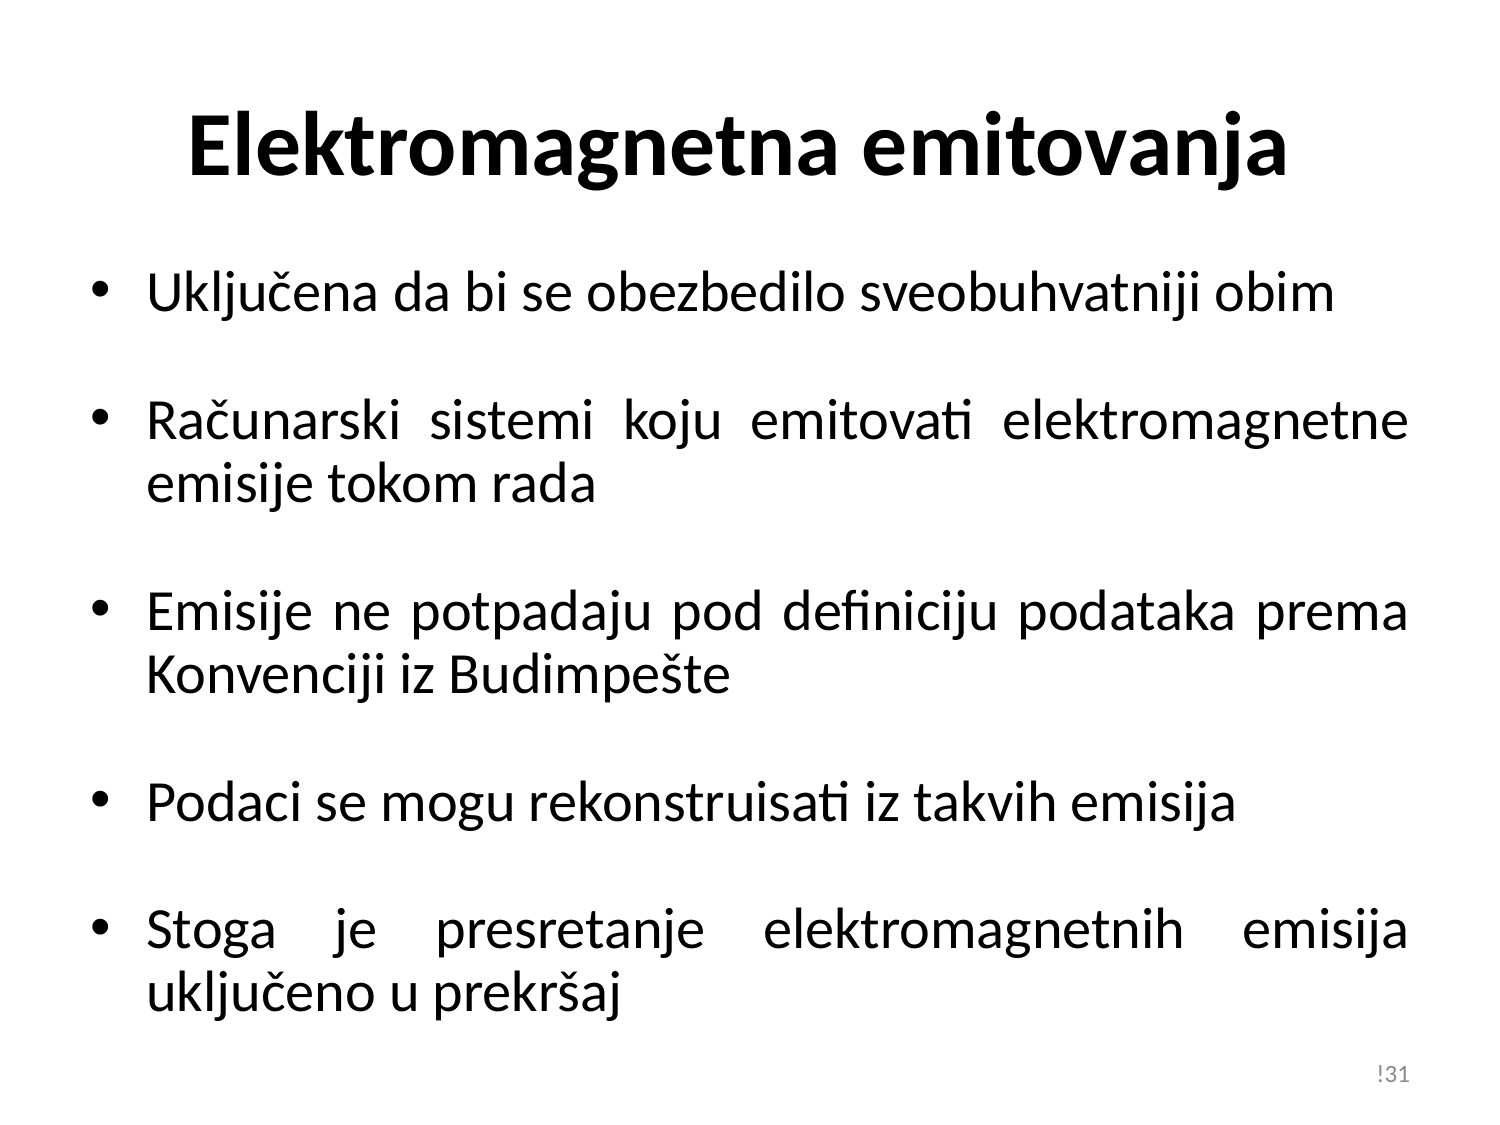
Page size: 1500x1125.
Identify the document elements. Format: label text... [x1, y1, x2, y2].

title Elektromagnetna emitovanja [0, 44, 1500, 233]
slide_number !31 [1074, 1042, 1425, 1103]
list Uključena da bi se obezbedilo sveobuhvatniji obim Računarski sistemi koju emitovati elektromagnetne emisije tokom rada Emisije ne potpadaju pod definiciju podataka prema Konvenciji iz Budimpešte Podaci se mogu rekonstruisati iz takvih emisija Stoga je presretanje elektromagnetnih emisija uključeno u prekršaj [74, 253, 1426, 917]
